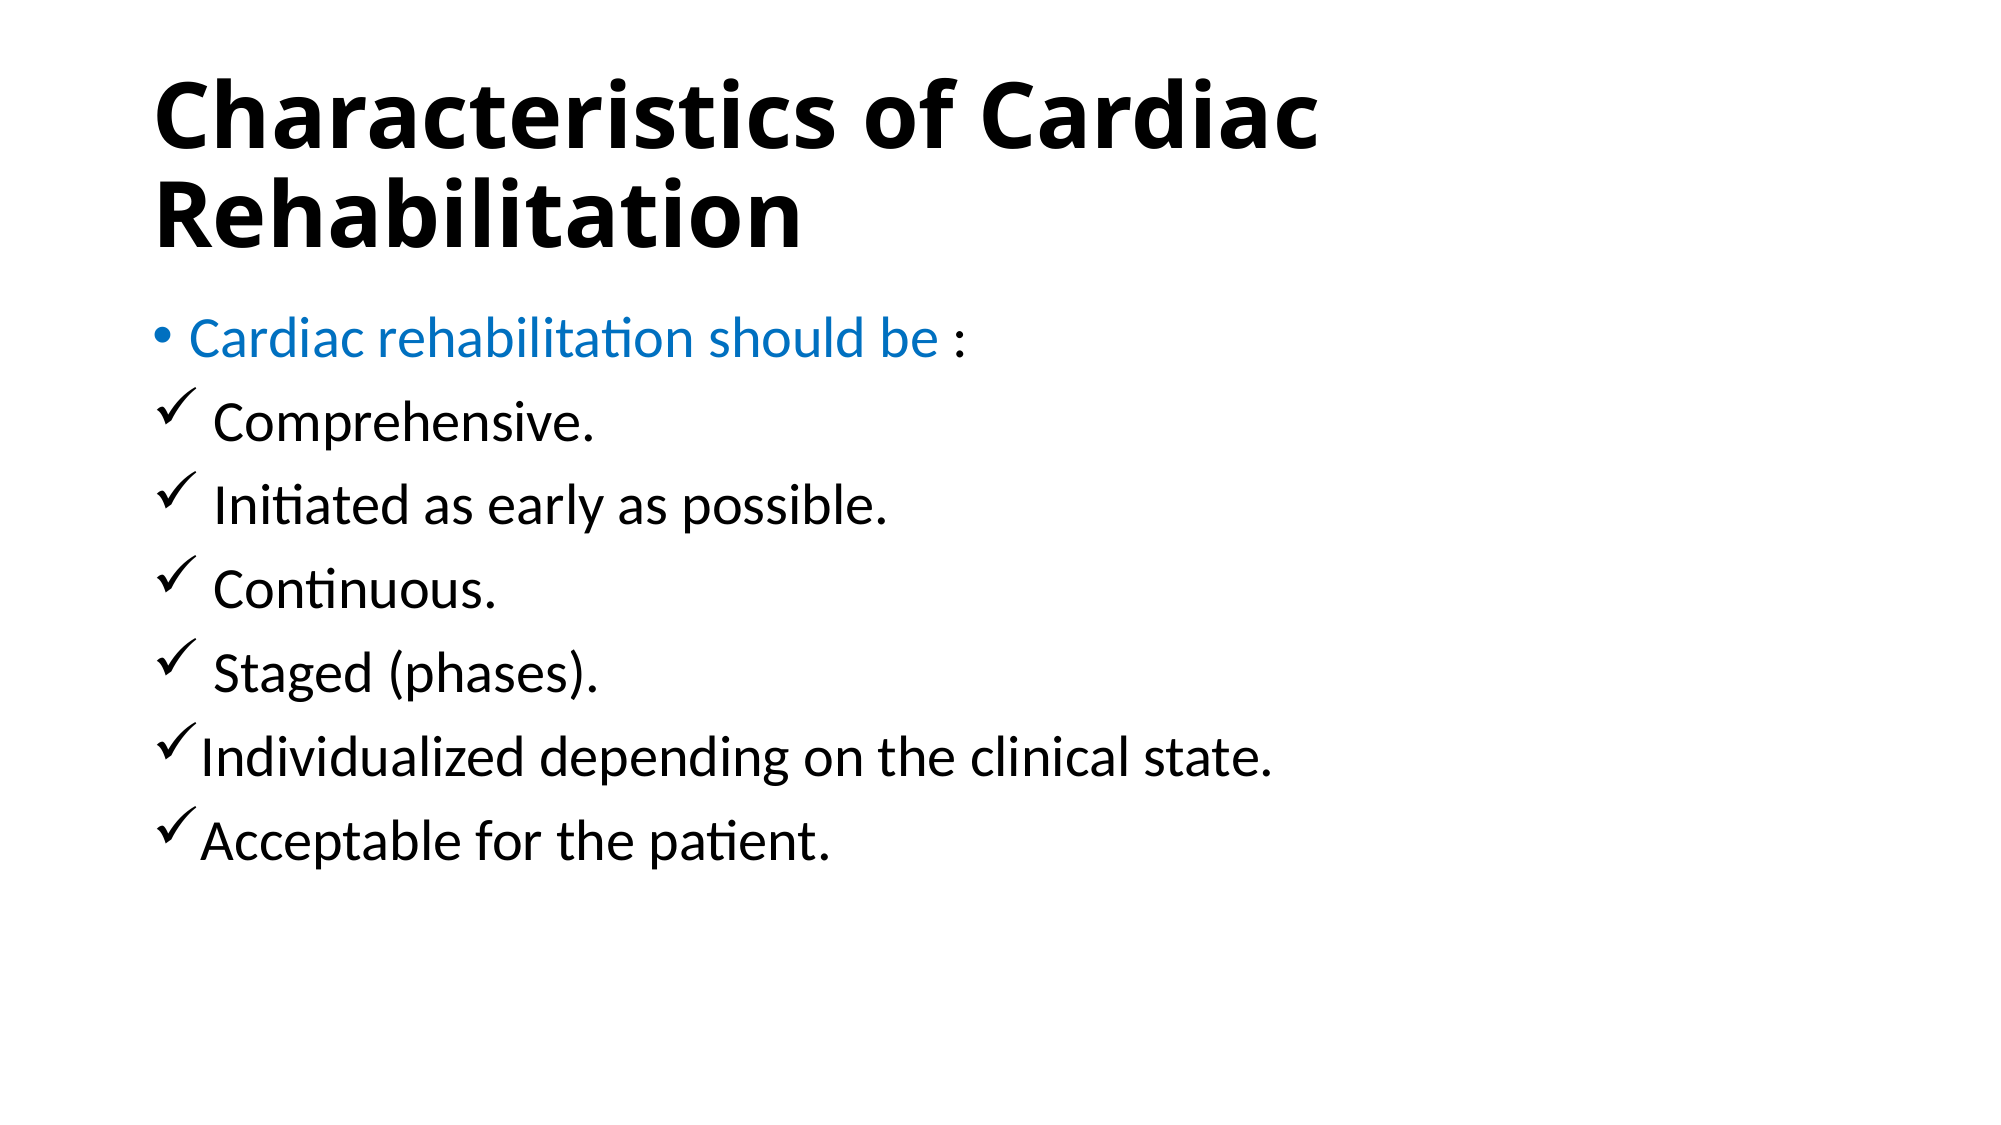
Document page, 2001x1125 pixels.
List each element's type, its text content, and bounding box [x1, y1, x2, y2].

list Cardiac rehabilitation should be : Comprehensive. Initiated as early as possible. Continuous. Staged (phases). Individualized depending on the clinical state. Acceptable for the patient. [137, 299, 1863, 1014]
title Characteristics of Cardiac Rehabilitation [137, 59, 1863, 278]
